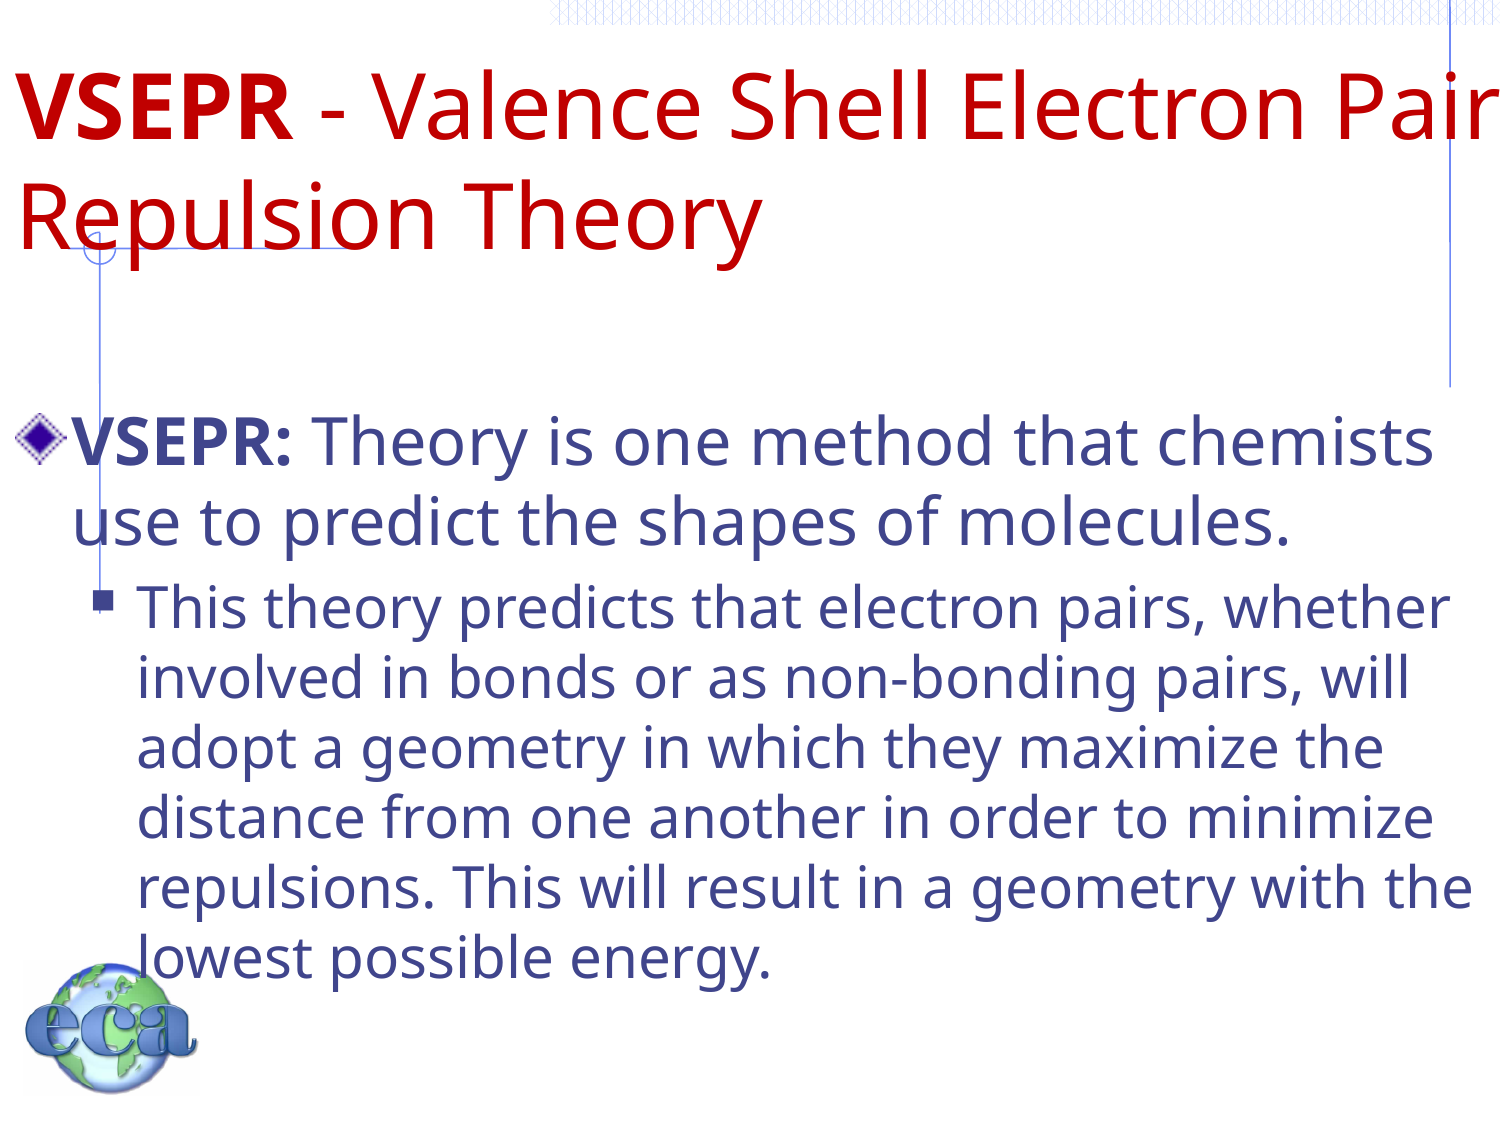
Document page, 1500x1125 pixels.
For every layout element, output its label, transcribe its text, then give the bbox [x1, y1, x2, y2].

list VSEPR: Theory is one method that chemists use to predict the shapes of molecules. This theory predicts that electron pairs, whether involved in bonds or as non-bonding pairs, will adopt a geometry in which they maximize the distance from one another in order to minimize repulsions. This will result in a geometry with the lowest possible energy. [0, 327, 1500, 1125]
title VSEPR - Valence Shell Electron Pair Repulsion Theory [0, 87, 1500, 276]
picture [15, 413, 67, 465]
